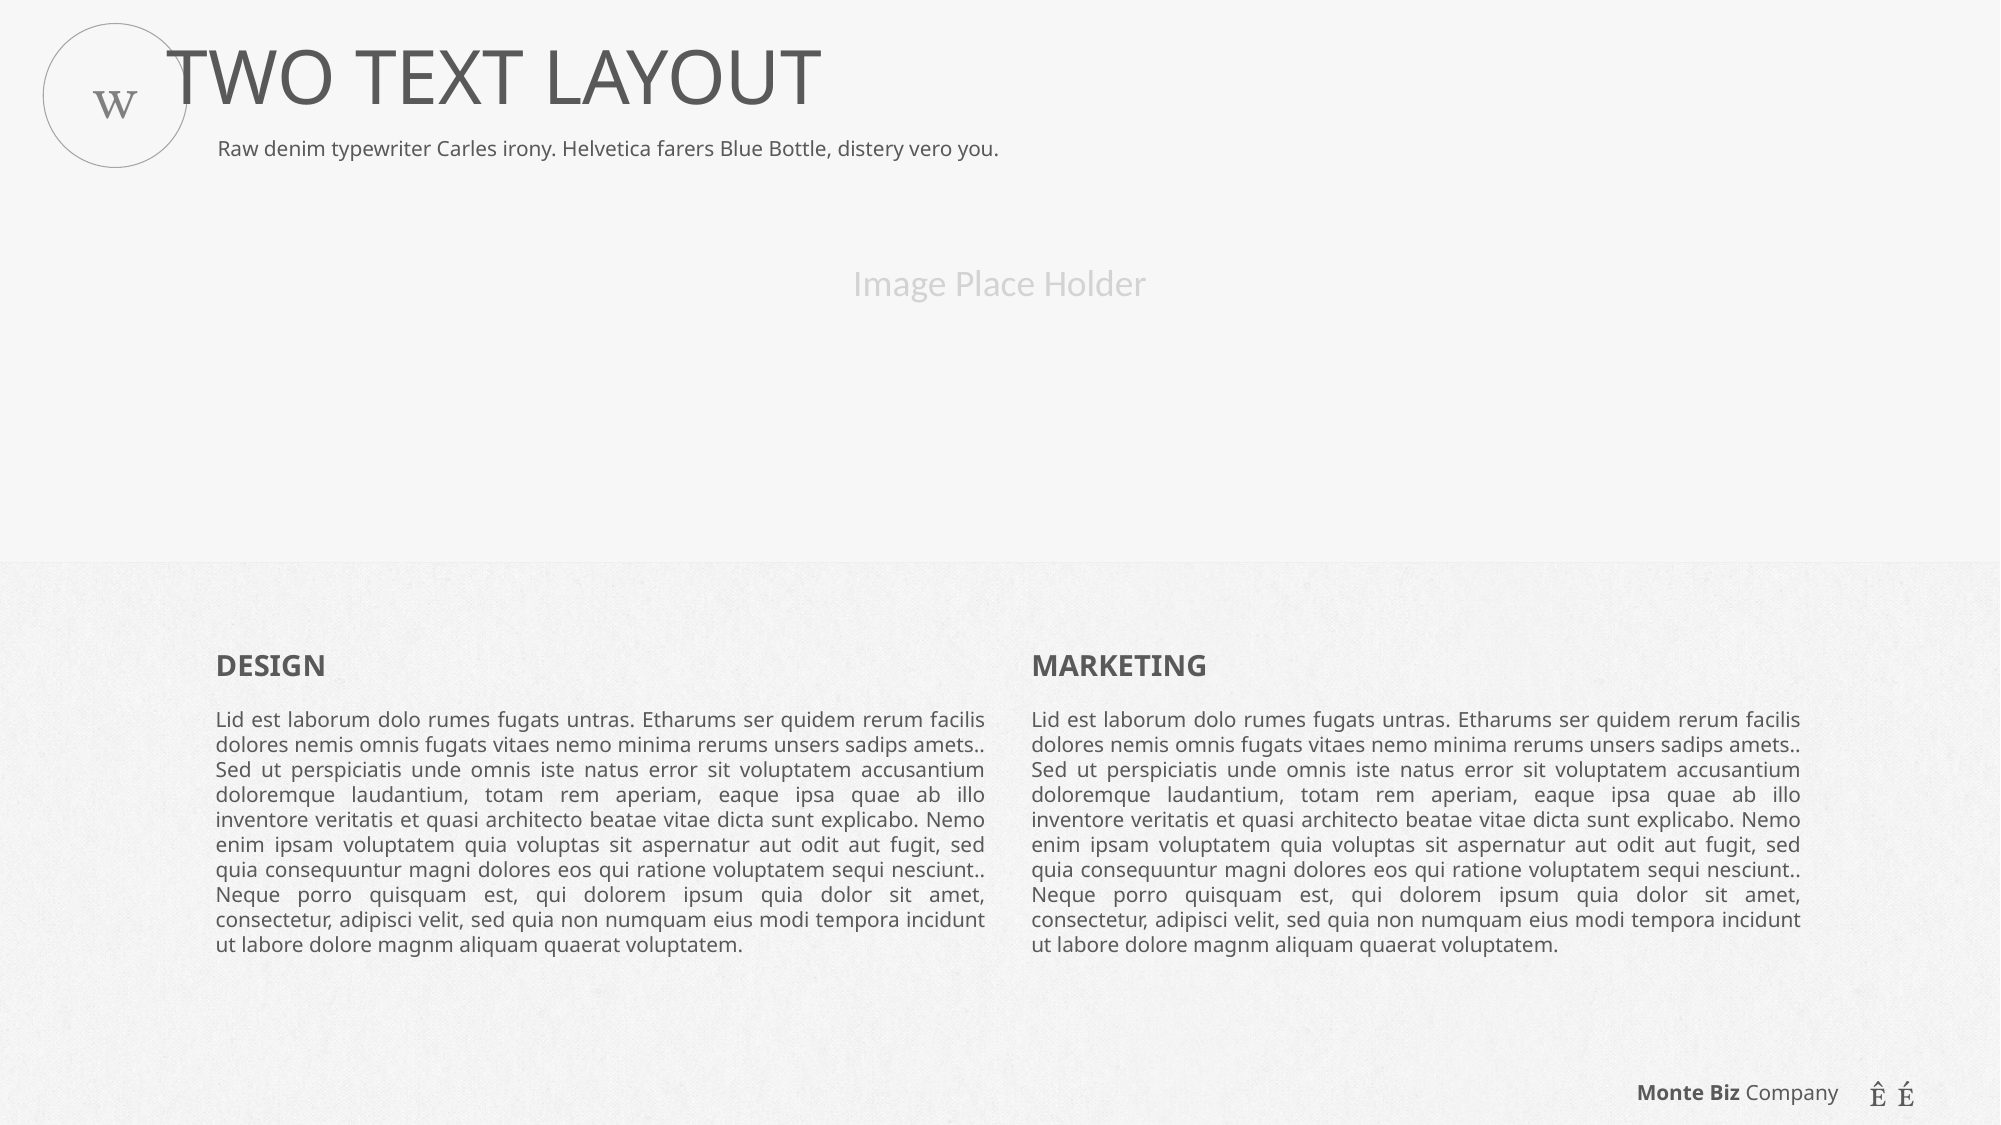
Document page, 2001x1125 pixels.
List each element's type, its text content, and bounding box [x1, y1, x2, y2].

text_box Monte Biz Company [1622, 1071, 1854, 1112]
text_box MARKETING Lid est laborum dolo rumes fugats untras. Etharums ser quidem rerum facilis dolores nemis omnis fugats vitaes nemo minima rerums unsers sadips amets.. Sed ut perspiciatis unde omnis iste natus error sit voluptatem accusantium doloremque laudantium, totam rem aperiam, eaque ipsa quae ab illo inventore veritatis et quasi architecto beatae vitae dicta sunt explicabo. Nemo enim ipsam voluptatem quia voluptas sit aspernatur aut odit aut fugit, sed quia consequuntur magni dolores eos qui ratione voluptatem sequi nesciunt.. Neque porro quisquam est, qui dolorem ipsum quia dolor sit amet, consectetur, adipisci velit, sed quia non numquam eius modi tempora incidunt ut labore dolore magnm aliquam quaerat voluptatem. [1016, 639, 1816, 964]
text_box   [1854, 1061, 1979, 1122]
text_box  [42, 22, 182, 169]
text_box Raw denim typewriter Carles irony. Helvetica farers Blue Bottle, distery vero you. [202, 128, 1014, 169]
text_box DESIGN Lid est laborum dolo rumes fugats untras. Etharums ser quidem rerum facilis dolores nemis omnis fugats vitaes nemo minima rerums unsers sadips amets.. Sed ut perspiciatis unde omnis iste natus error sit voluptatem accusantium doloremque laudantium, totam rem aperiam, eaque ipsa quae ab illo inventore veritatis et quasi architecto beatae vitae dicta sunt explicabo. Nemo enim ipsam voluptatem quia voluptas sit aspernatur aut odit aut fugit, sed quia consequuntur magni dolores eos qui ratione voluptatem sequi nesciunt.. Neque porro quisquam est, qui dolorem ipsum quia dolor sit amet, consectetur, adipisci velit, sed quia non numquam eius modi tempora incidunt ut labore dolore magnm aliquam quaerat voluptatem. [200, 639, 1000, 964]
text_box [0, 0, 2000, 563]
text_box TWO TEXT LAYOUT [151, 22, 838, 127]
text_box  OUR COMPANY [0, 563, 2000, 1125]
